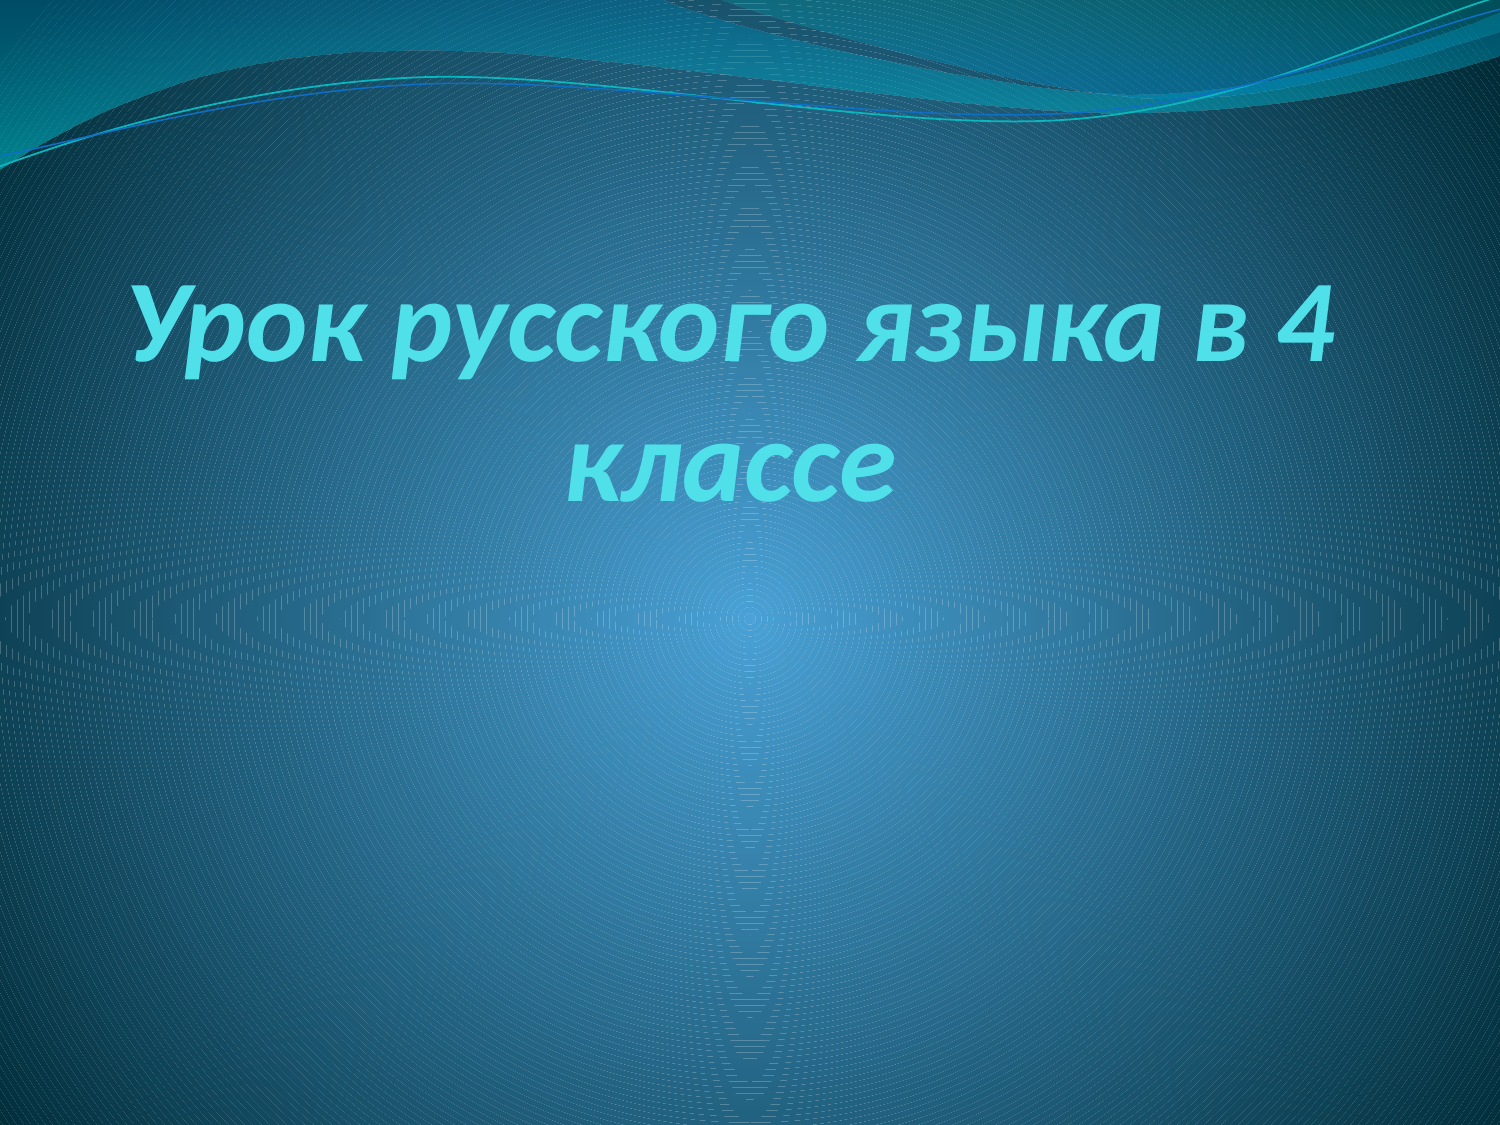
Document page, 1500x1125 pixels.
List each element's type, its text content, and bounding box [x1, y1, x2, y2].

title Урок русского языка в 4 классе [87, 224, 1376, 525]
